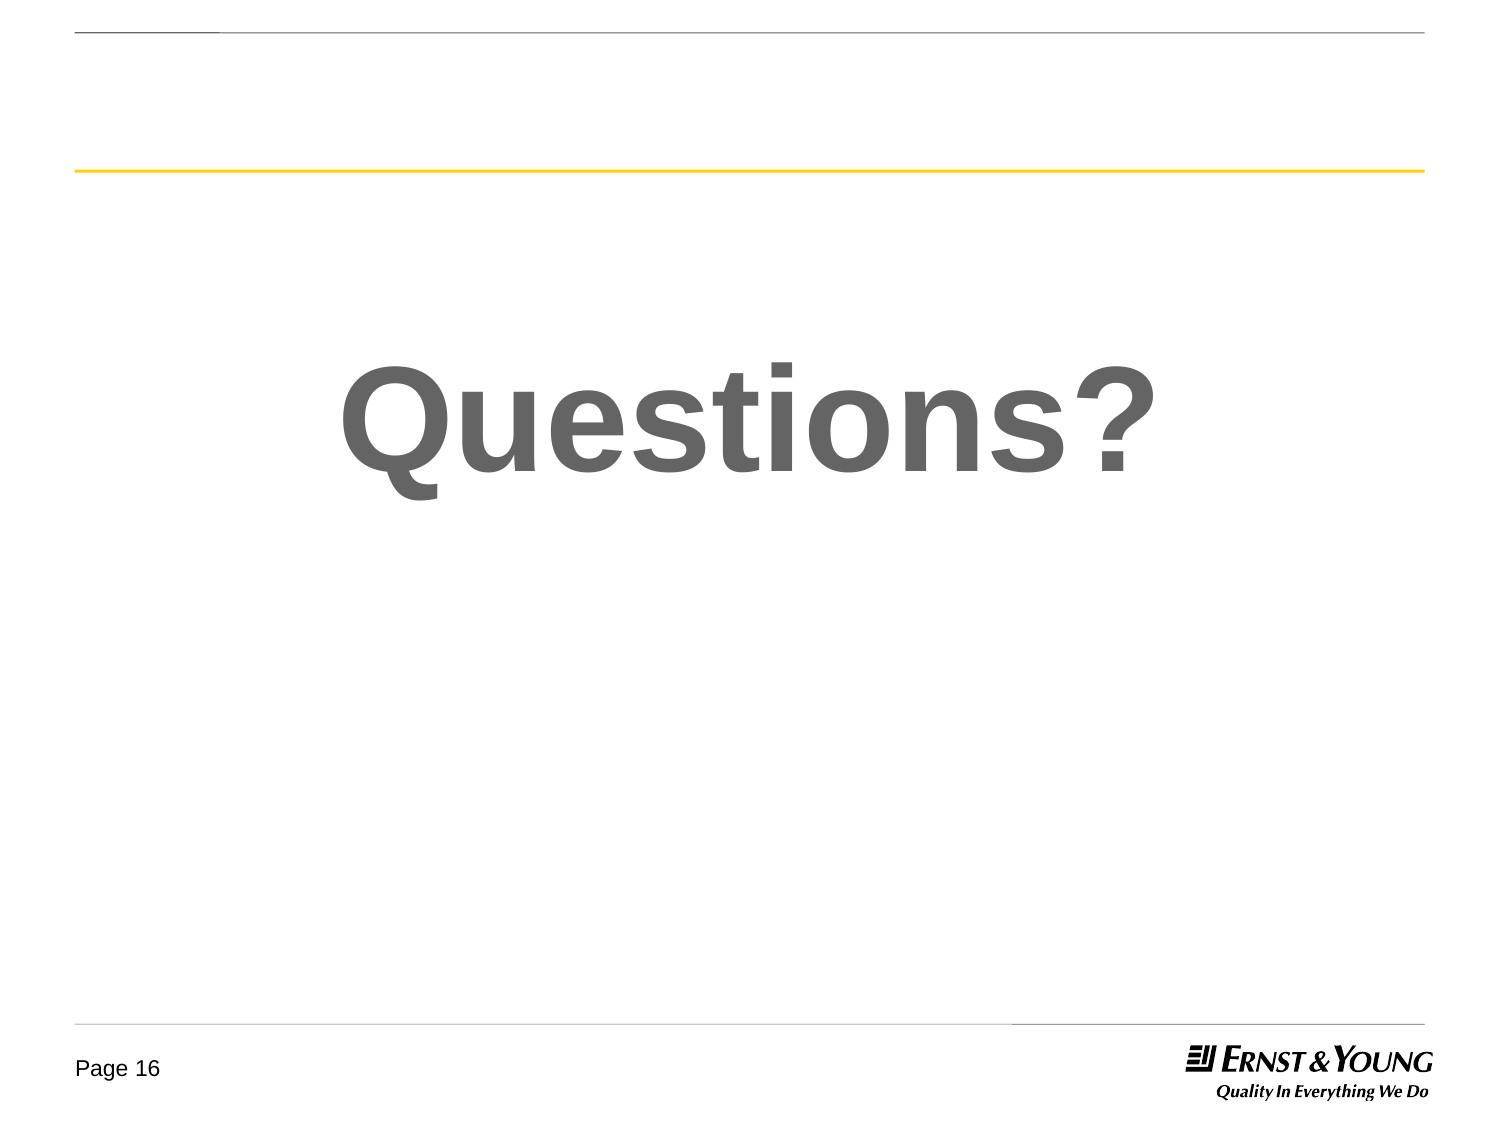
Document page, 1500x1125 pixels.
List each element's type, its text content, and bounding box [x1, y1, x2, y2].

list Questions? [74, 231, 1426, 974]
